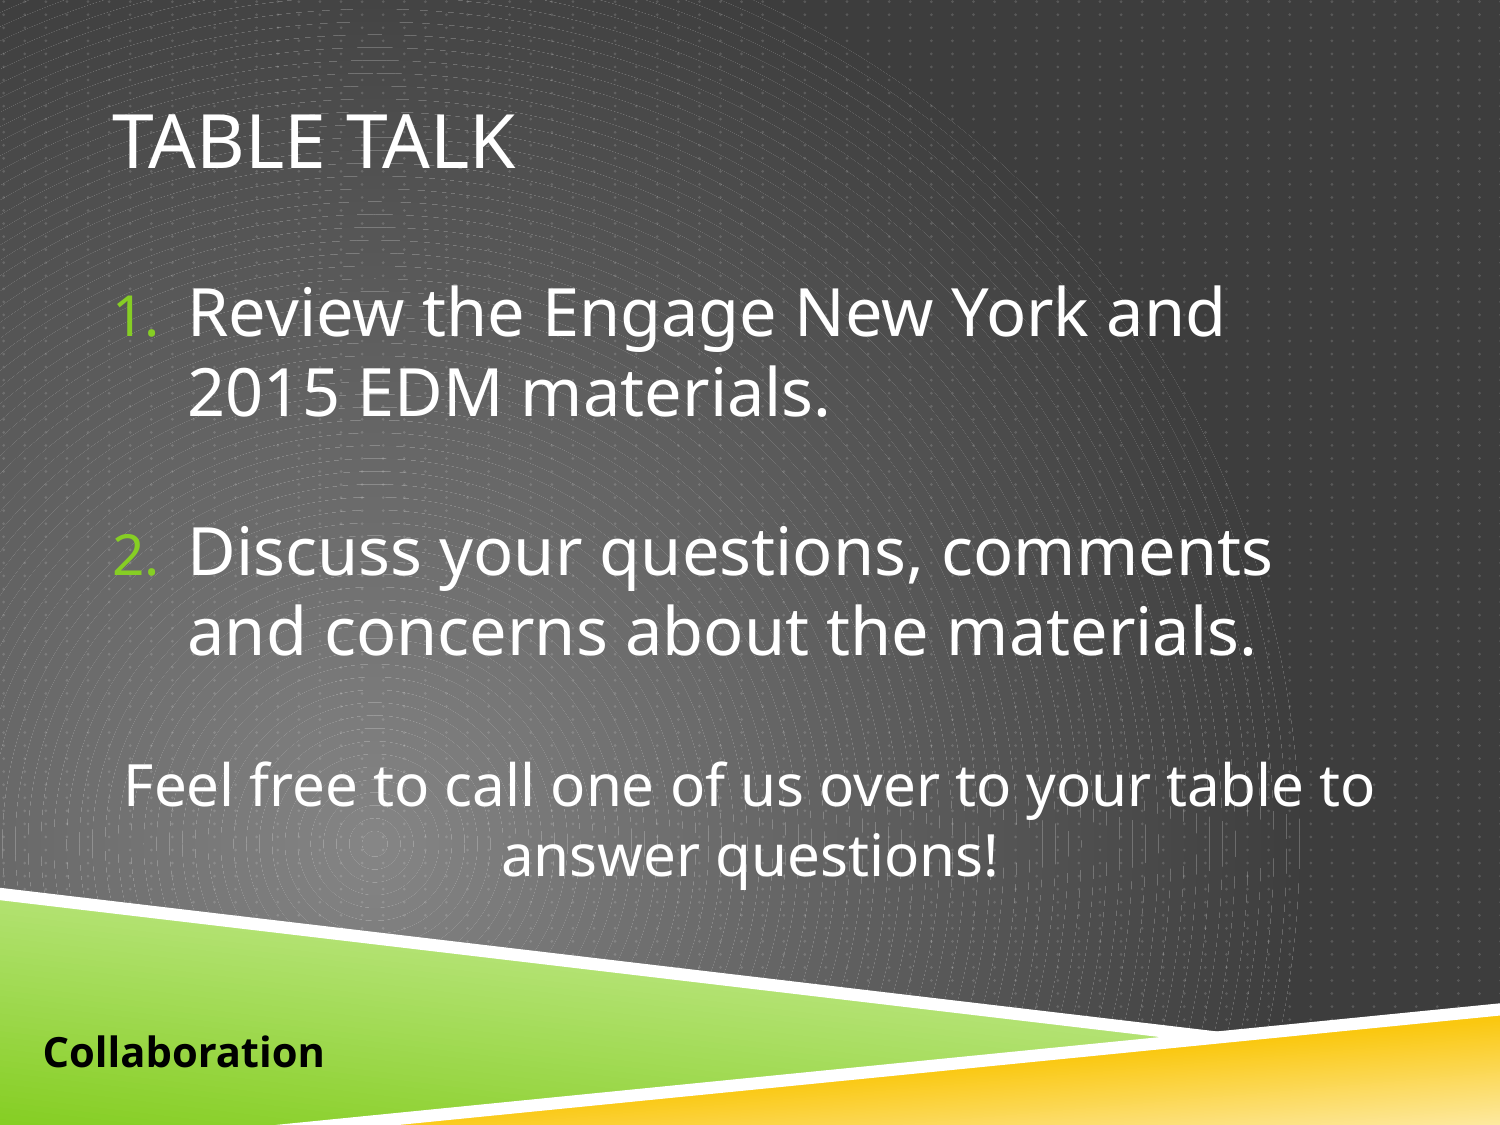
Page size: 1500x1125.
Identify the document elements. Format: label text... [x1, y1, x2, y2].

title TABLE TALK [112, 45, 1388, 233]
text_box Collaboration [27, 1018, 552, 1084]
list Review the Engage New York and 2015 EDM materials. Discuss your questions, comments and concerns about the materials. Feel free to call one of us over to your table to answer questions! [112, 262, 1388, 939]
